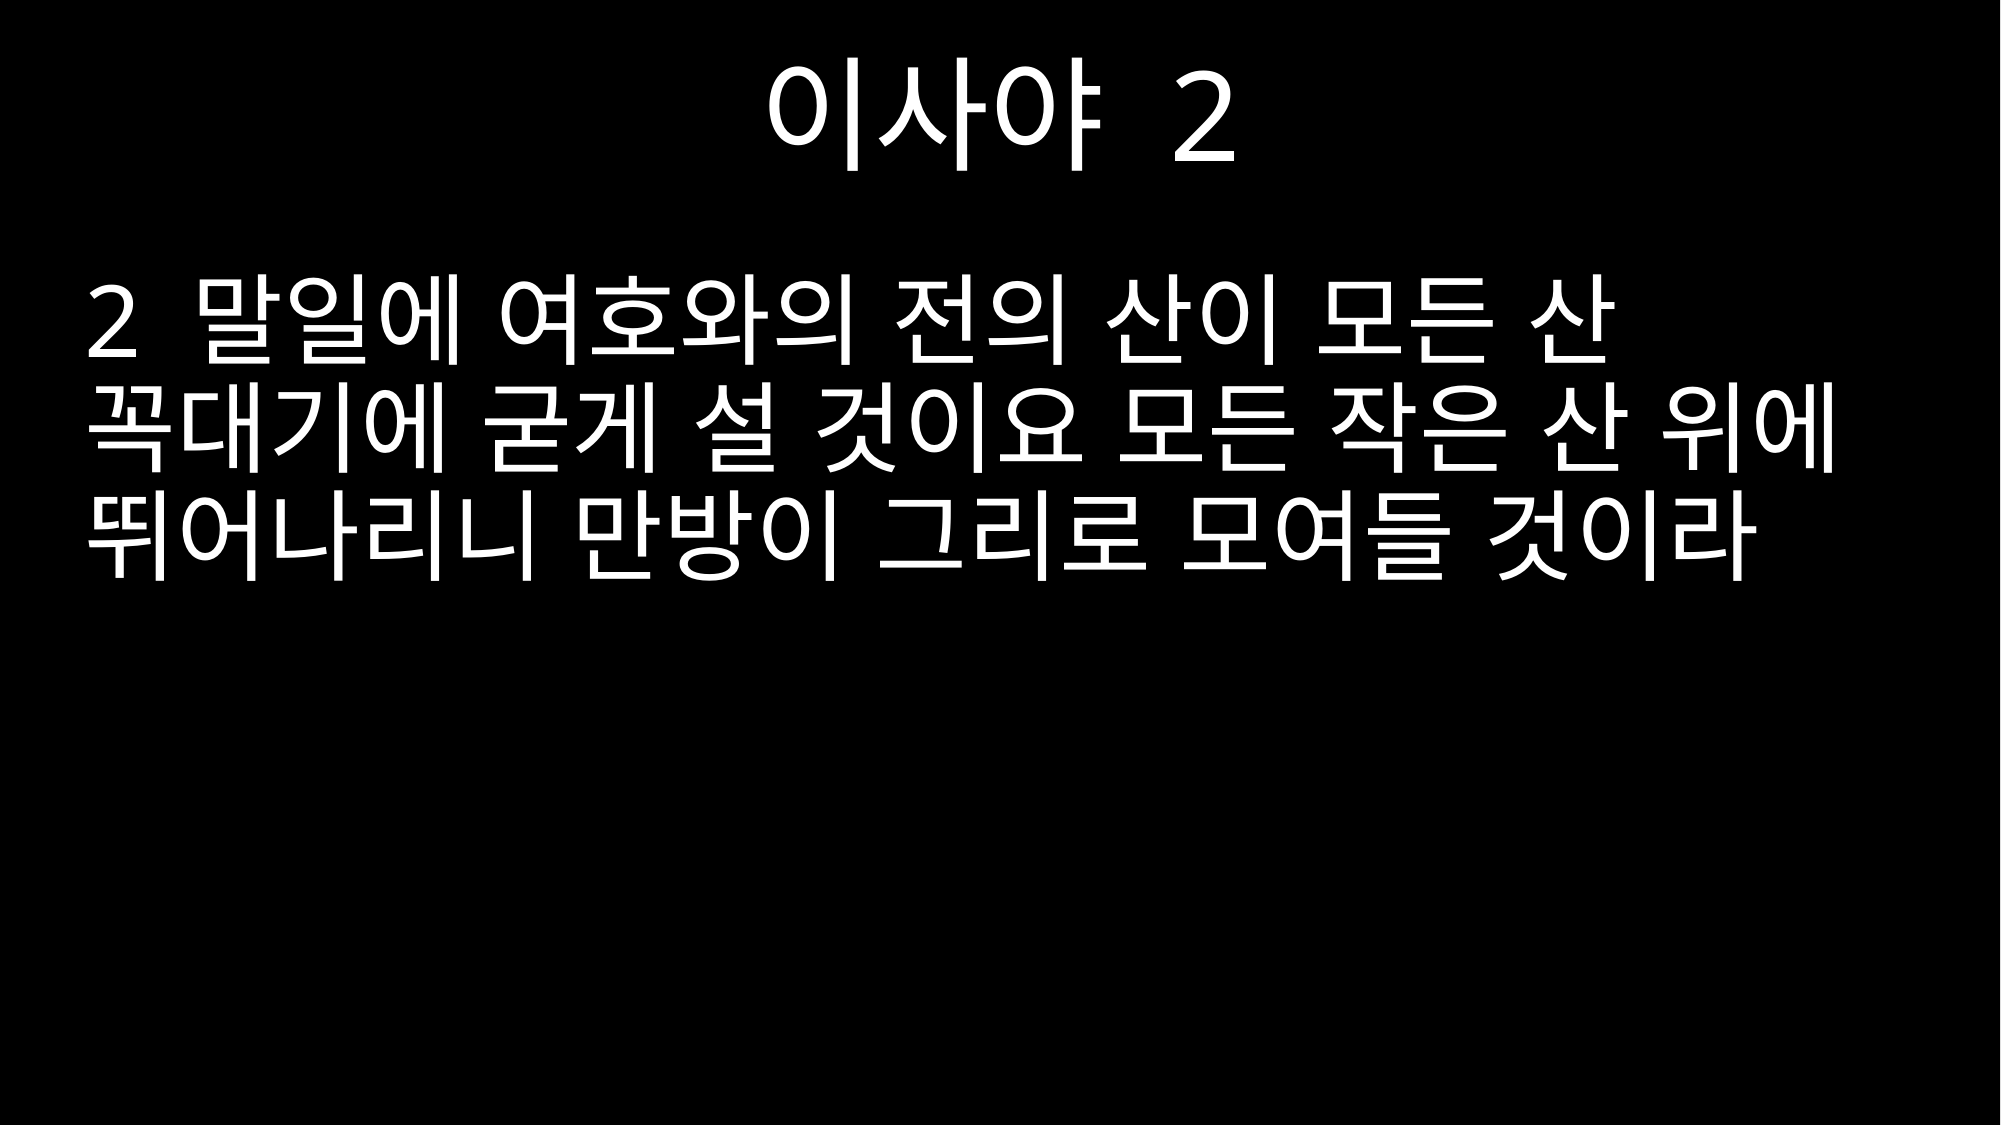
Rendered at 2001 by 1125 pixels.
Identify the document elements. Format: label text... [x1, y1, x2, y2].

footer 이사야 2 [0, 32, 2000, 192]
picture [0, 0, 2001, 1125]
list 2 말일에 여호와의 전의 산이 모든 산 꼭대기에 굳게 설 것이요 모든 작은 산 위에 뛰어나리니 만방이 그리로 모여들 것이라 [69, 263, 1953, 423]
